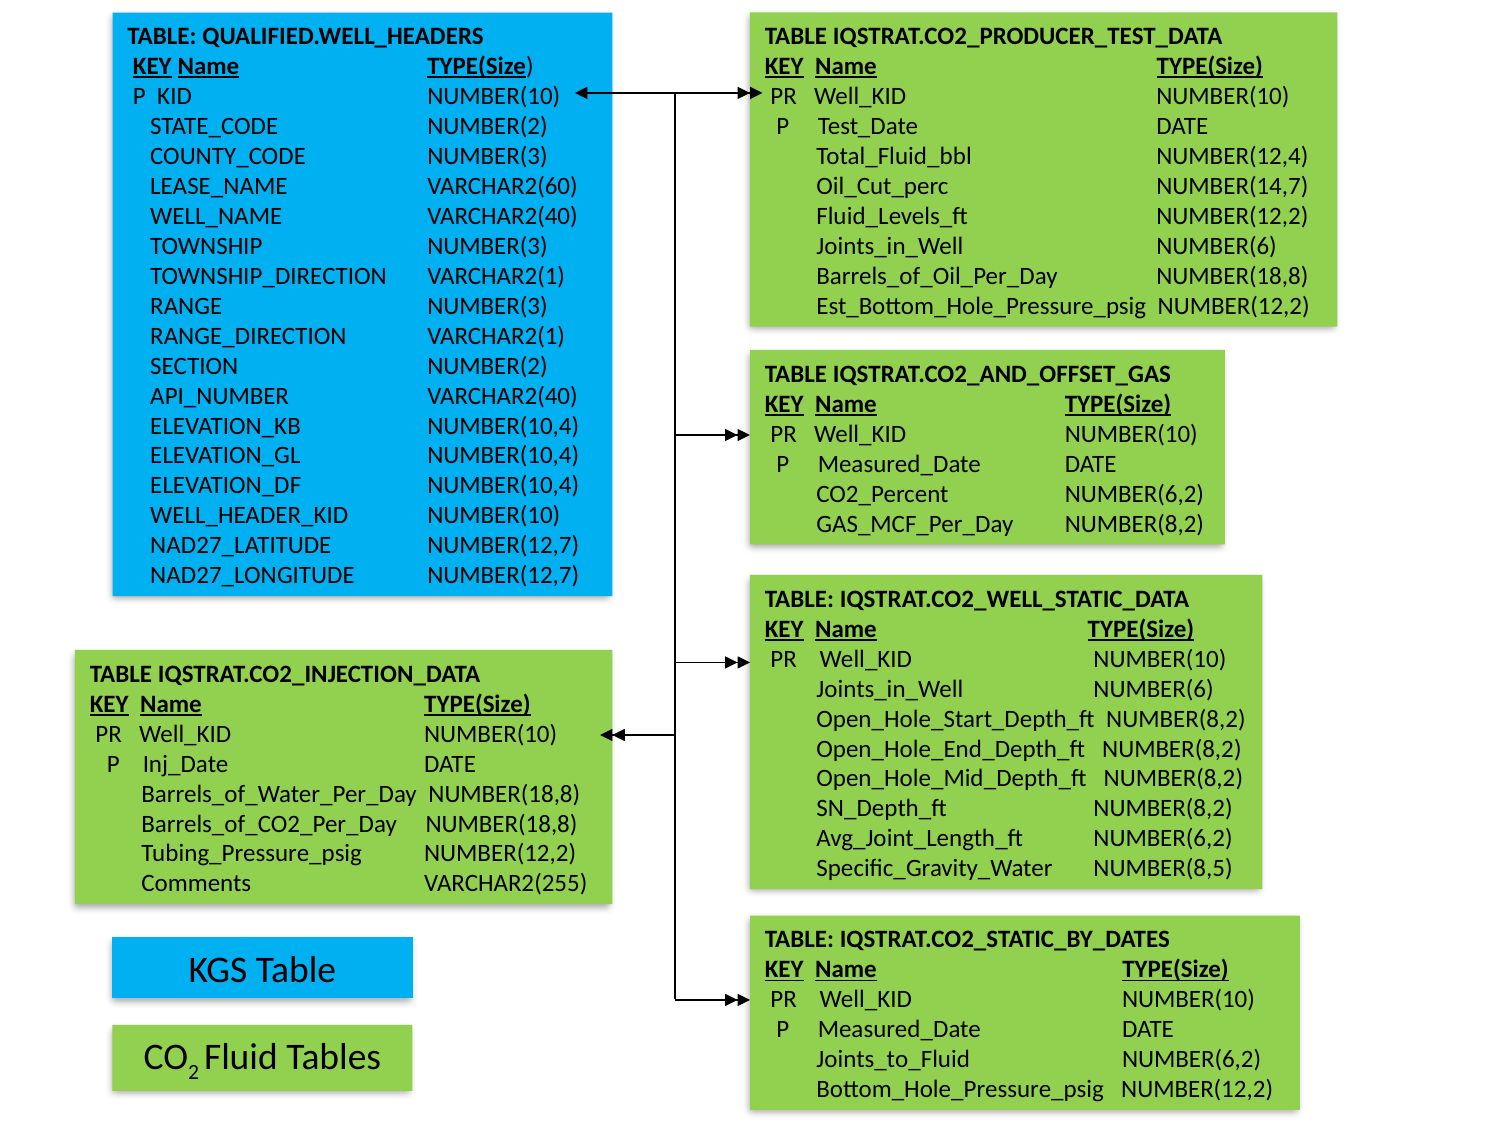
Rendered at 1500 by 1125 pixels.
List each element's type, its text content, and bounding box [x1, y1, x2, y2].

text_box TABLE: QUALIFIED.WELL_HEADERS KEY Name TYPE(Size) P KID NUMBER(10) STATE_CODE NUMBER(2) COUNTY_CODE NUMBER(3) LEASE_NAME VARCHAR2(60) WELL_NAME VARCHAR2(40) TOWNSHIP NUMBER(3) TOWNSHIP_DIRECTION VARCHAR2(1) RANGE NUMBER(3) RANGE_DIRECTION VARCHAR2(1) SECTION NUMBER(2) API_NUMBER VARCHAR2(40) ELEVATION_KB NUMBER(10,4) ELEVATION_GL NUMBER(10,4) ELEVATION_DF NUMBER(10,4) WELL_HEADER_KID NUMBER(10) NAD27_LATITUDE NUMBER(12,7) NAD27_LONGITUDE NUMBER(12,7) [112, 12, 613, 597]
text_box KGS Table [112, 937, 413, 998]
text_box TABLE IQSTRAT.CO2_AND_OFFSET_GAS KEY Name TYPE(Size) PR Well_KID NUMBER(10) P Measured_Date DATE CO2_Percent NUMBER(6,2) GAS_MCF_Per_Day NUMBER(8,2) [750, 349, 1225, 545]
text_box CO2 Fluid Tables [112, 1024, 413, 1091]
text_box TABLE IQSTRAT.CO2_INJECTION_DATA KEY Name TYPE(Size) PR Well_KID NUMBER(10) P Inj_Date DATE Barrels_of_Water_Per_Day NUMBER(18,8) Barrels_of_CO2_Per_Day NUMBER(18,8) Tubing_Pressure_psig NUMBER(12,2) Comments VARCHAR2(255) [74, 649, 613, 905]
text_box TABLE: IQSTRAT.CO2_WELL_STATIC_DATA KEY Name TYPE(Size) PR Well_KID NUMBER(10) Joints_in_Well NUMBER(6) Open_Hole_Start_Depth_ft NUMBER(8,2) Open_Hole_End_Depth_ft NUMBER(8,2) Open_Hole_Mid_Depth_ft NUMBER(8,2) SN_Depth_ft NUMBER(8,2) Avg_Joint_Length_ft NUMBER(6,2) Specific_Gravity_Water NUMBER(8,5) [749, 574, 1263, 890]
text_box TABLE IQSTRAT.CO2_PRODUCER_TEST_DATA KEY Name TYPE(Size) PR Well_KID NUMBER(10) P Test_Date DATE Total_Fluid_bbl NUMBER(12,4) Oil_Cut_perc NUMBER(14,7) Fluid_Levels_ft NUMBER(12,2) Joints_in_Well NUMBER(6) Barrels_of_Oil_Per_Day NUMBER(18,8) Est_Bottom_Hole_Pressure_psig NUMBER(12,2) [749, 12, 1338, 327]
text_box TABLE: IQSTRAT.CO2_STATIC_BY_DATES KEY Name TYPE(Size) PR Well_KID NUMBER(10) P Measured_Date DATE Joints_to_Fluid NUMBER(6,2) Bottom_Hole_Pressure_psig NUMBER(12,2) [750, 915, 1300, 1110]
